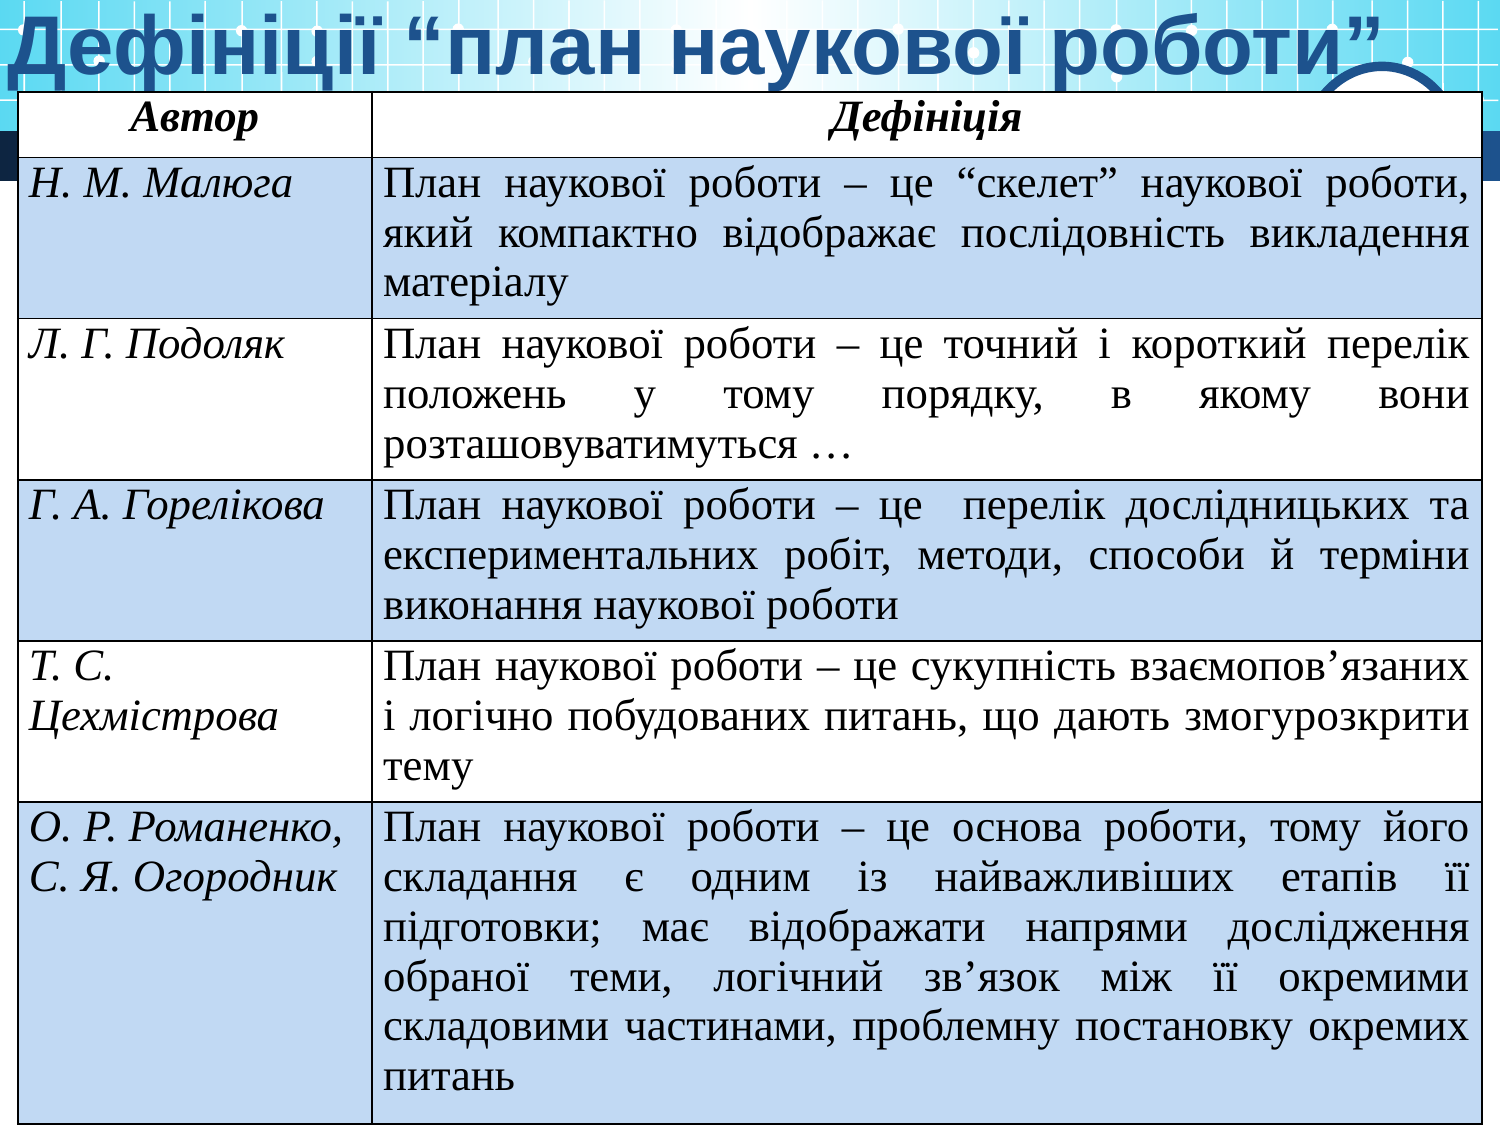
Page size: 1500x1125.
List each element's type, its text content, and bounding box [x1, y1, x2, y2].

table_cell План наукової роботи – це точний і короткий перелік положень у тому порядку, в якому вони розташовуватимуться … [373, 319, 1481, 479]
table_cell План наукової роботи – це основа роботи, тому його складання є одним із найважливіших етапів її підготовки; має відображати напрями дослідження обраної теми, логічний зв’язок між її окремими складовими частинами, проблемну постановку окремих питань [373, 803, 1481, 1123]
table_cell План наукової роботи – це перелік дослідницьких та експериментальних робіт, методи, способи й терміни виконання наукової роботи [373, 481, 1481, 640]
table_header Автор [19, 93, 371, 157]
table_header Дефініція [373, 93, 1481, 157]
table_cell Н. М. Малюга [19, 158, 371, 318]
table_cell Л. Г. Подоляк [19, 319, 371, 479]
table_cell О. Р. Романенко, С. Я. Огородник [19, 803, 371, 1123]
table_cell План наукової роботи – це “скелет” наукової роботи, який компактно відображає послідовність викладення матеріалу [373, 158, 1481, 318]
table_cell Т. С. Цехмістрова [19, 642, 371, 801]
text_box Дефініції “план наукової роботи” [0, 0, 1447, 99]
table_cell План наукової роботи – це сукупність взаємопов’язаних і логічно побудованих питань, що дають змогурозкрити тему [373, 642, 1481, 801]
table_cell Г. А. Горелікова [19, 481, 371, 640]
